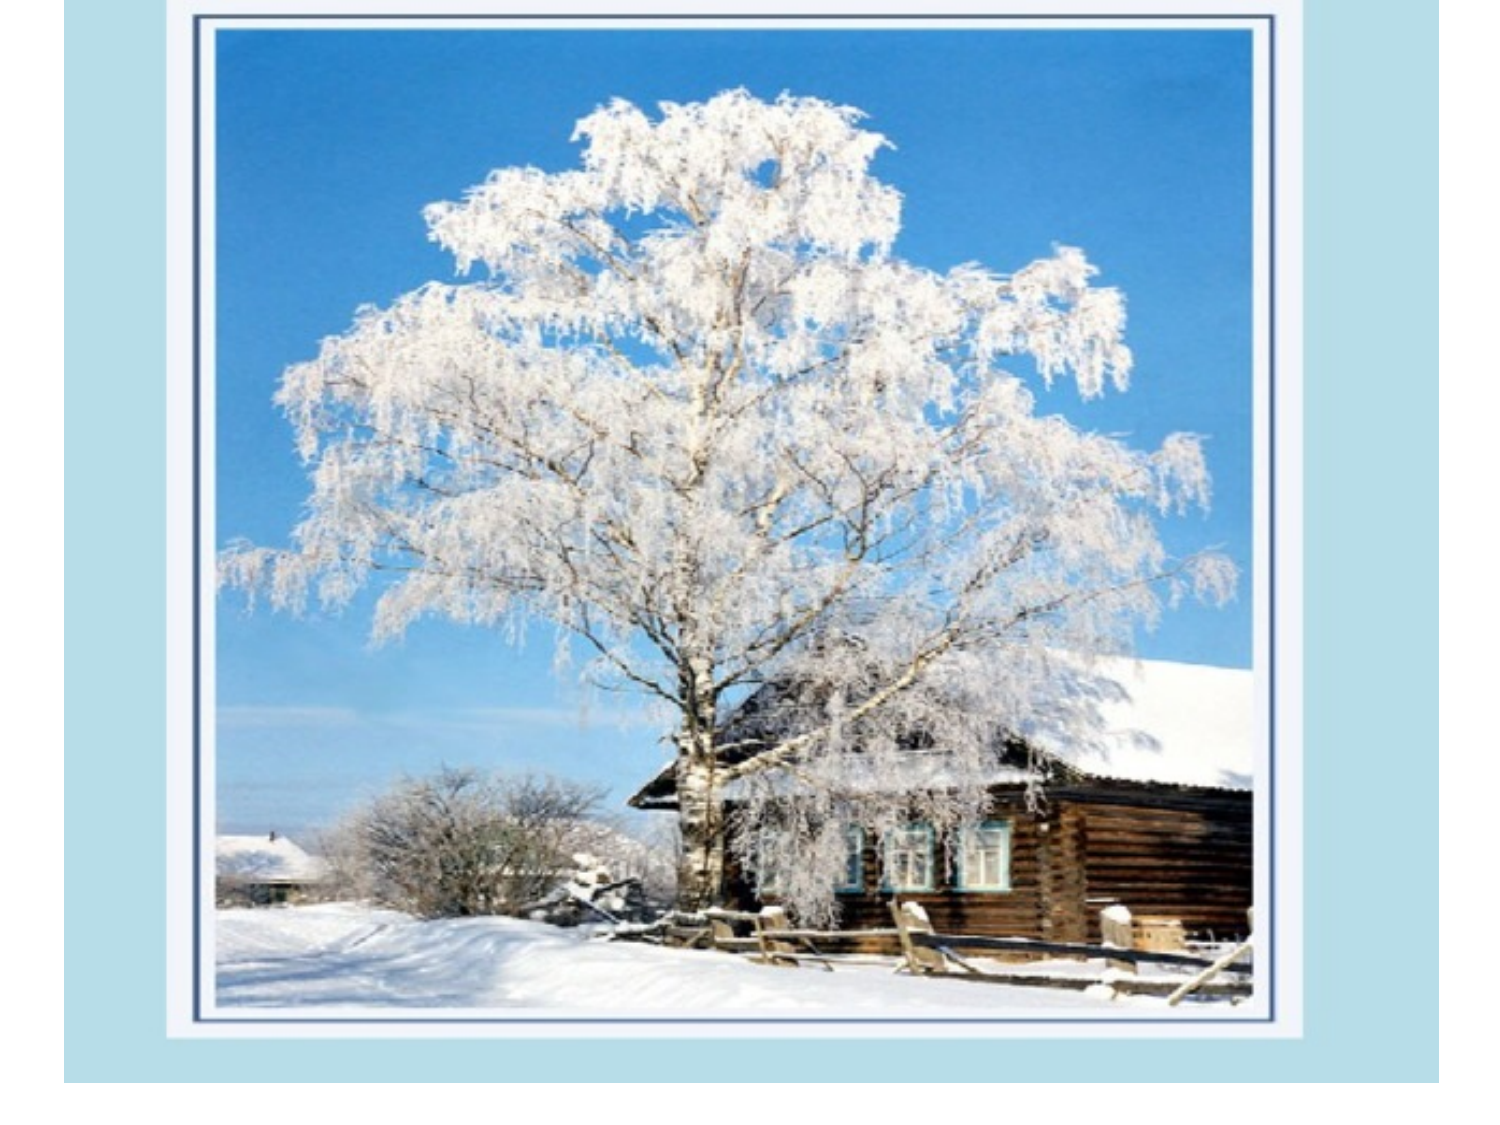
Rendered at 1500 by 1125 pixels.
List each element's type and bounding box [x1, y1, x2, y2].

picture [64, 0, 1440, 1083]
